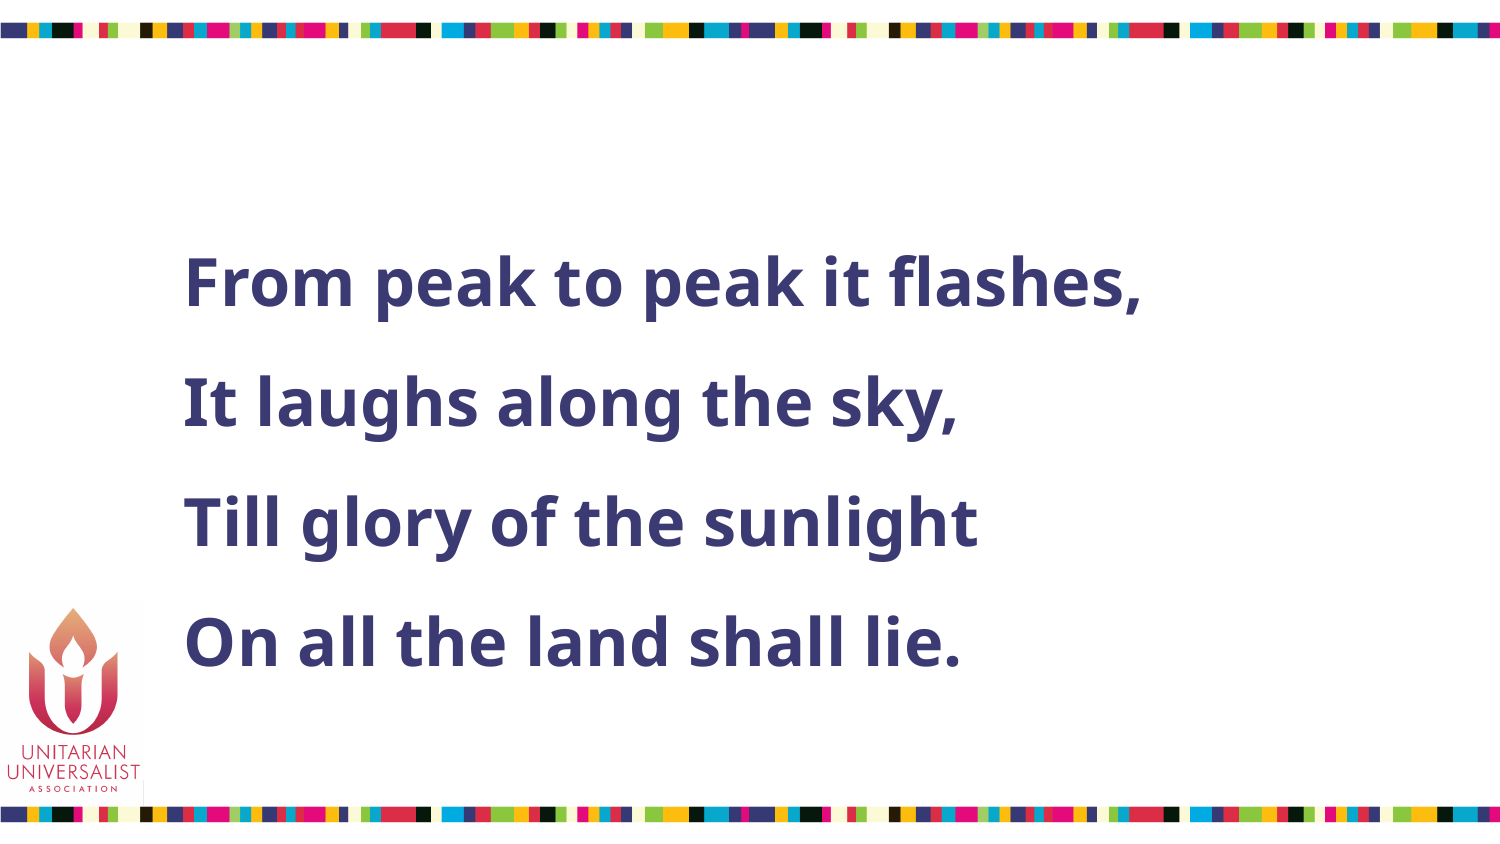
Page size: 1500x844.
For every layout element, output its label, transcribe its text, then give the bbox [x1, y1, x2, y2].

text_box From peak to peak it flashes, It laughs along the sky, Till glory of the sunlight On all the land shall lie. [168, 184, 1421, 695]
picture [0, 600, 1500, 824]
picture [0, 22, 1500, 40]
